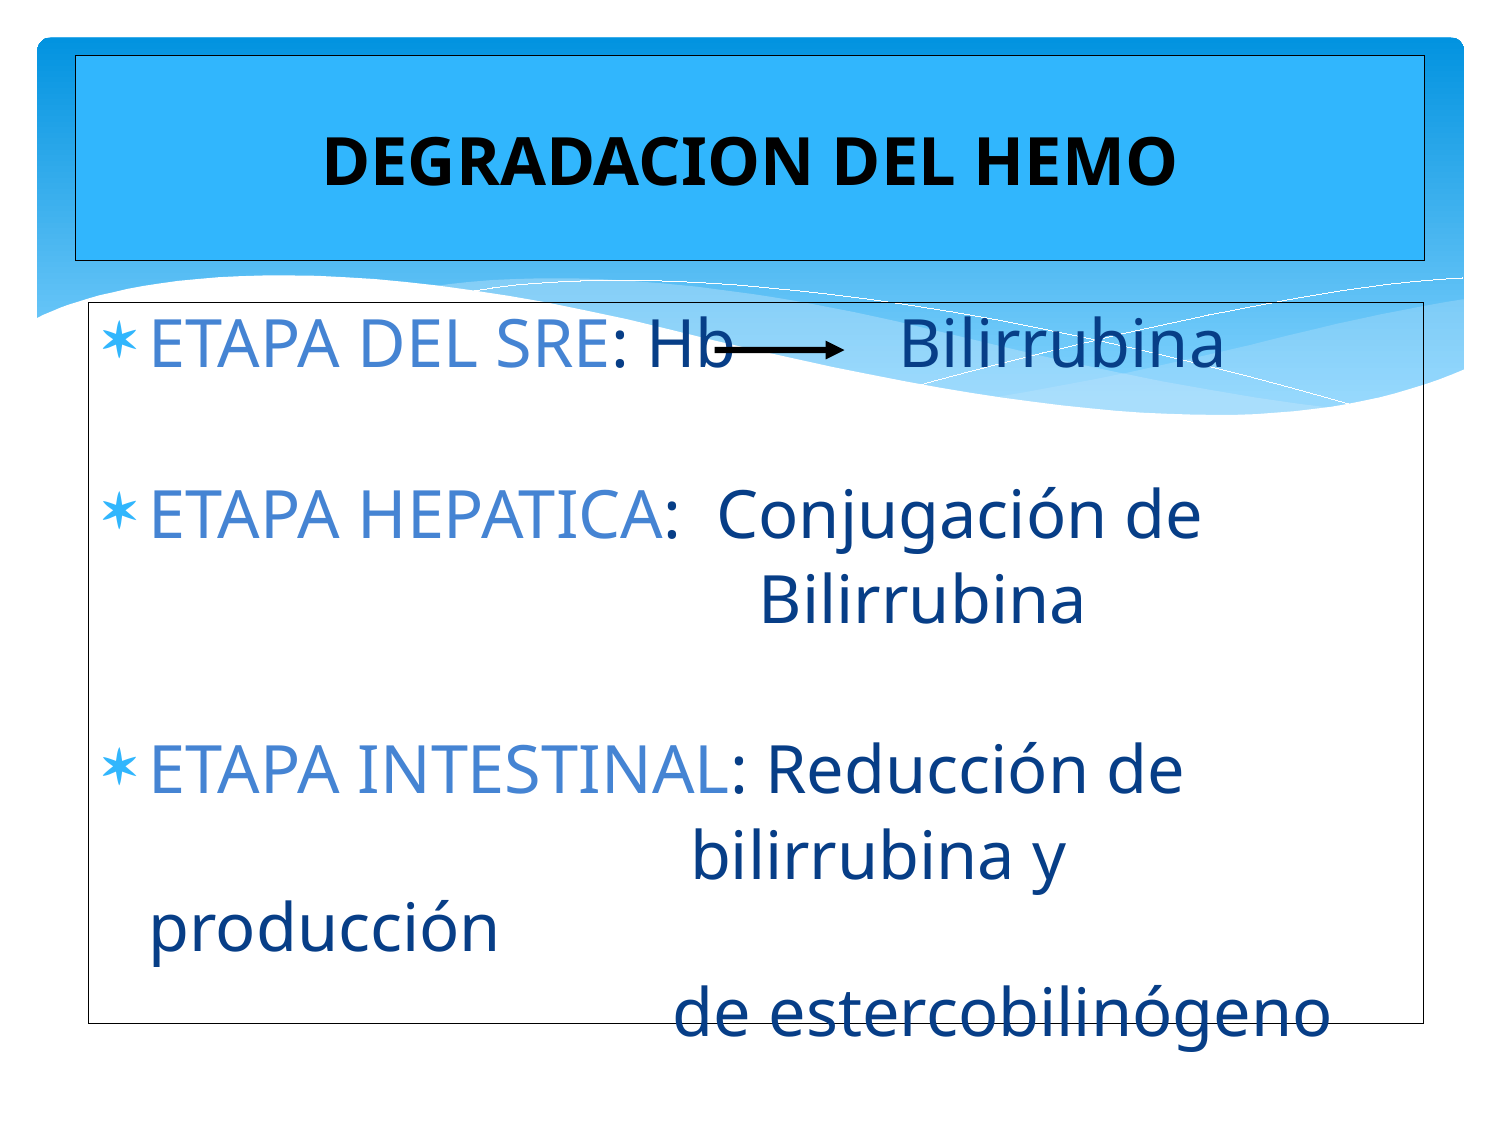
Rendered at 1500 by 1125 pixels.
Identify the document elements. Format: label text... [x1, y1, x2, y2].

text_box [714, 343, 845, 357]
title DEGRADACION DEL HEMO [75, 55, 1425, 261]
list ETAPA DEL SRE: Hb Bilirrubina ETAPA HEPATICA: Conjugación de Bilirrubina ETAPA INTESTINAL: Reducción de bilirrubina y producción de estercobilinógeno [88, 302, 1424, 1024]
